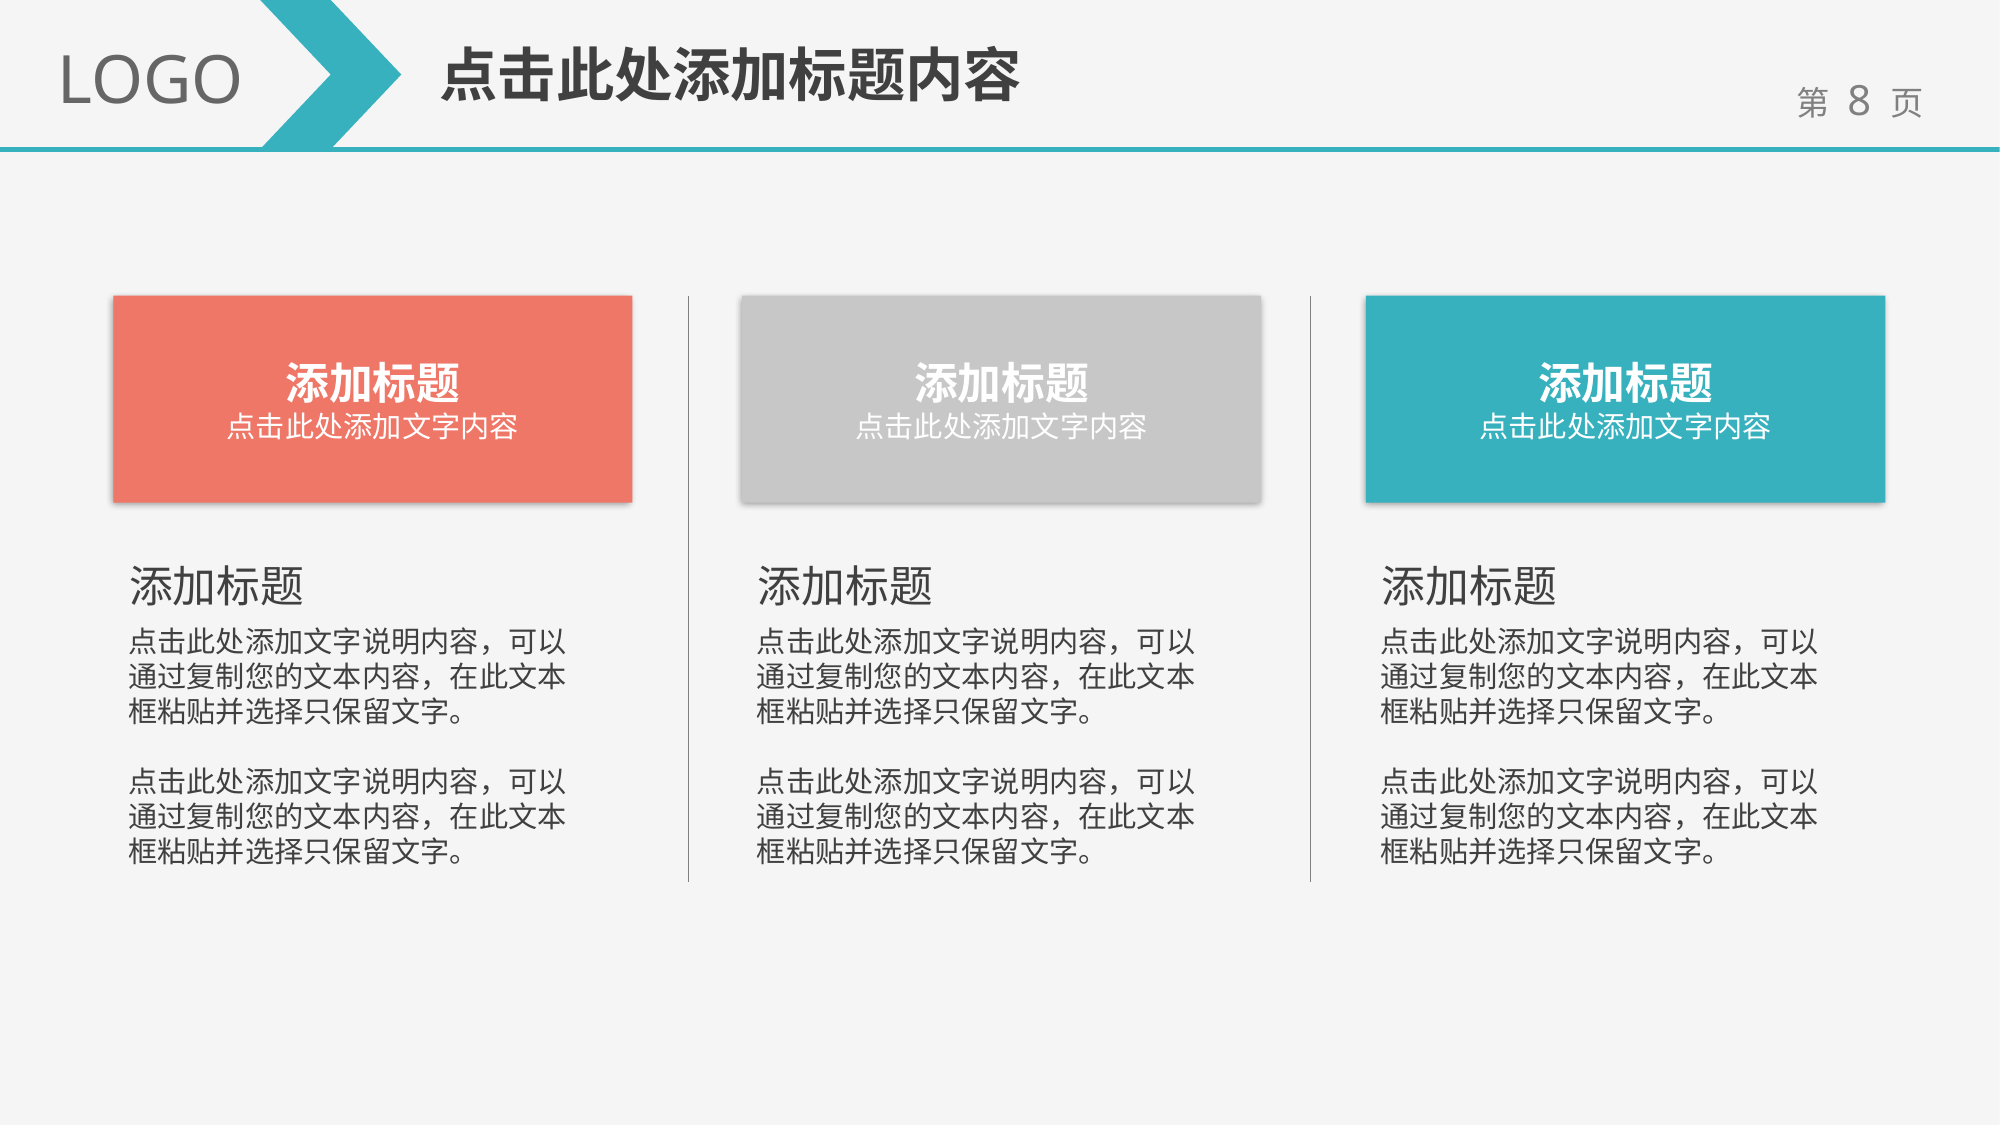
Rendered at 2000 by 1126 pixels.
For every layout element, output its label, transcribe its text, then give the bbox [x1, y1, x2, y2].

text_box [1365, 551, 1846, 879]
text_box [741, 551, 1222, 879]
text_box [113, 551, 593, 879]
text_box 添加标题 点击此处添加文字内容 [739, 293, 1264, 506]
text_box 添加标题 点击此处添加文字内容 [1363, 293, 1888, 506]
text_box 添加标题 点击此处添加文字内容 [110, 293, 635, 506]
